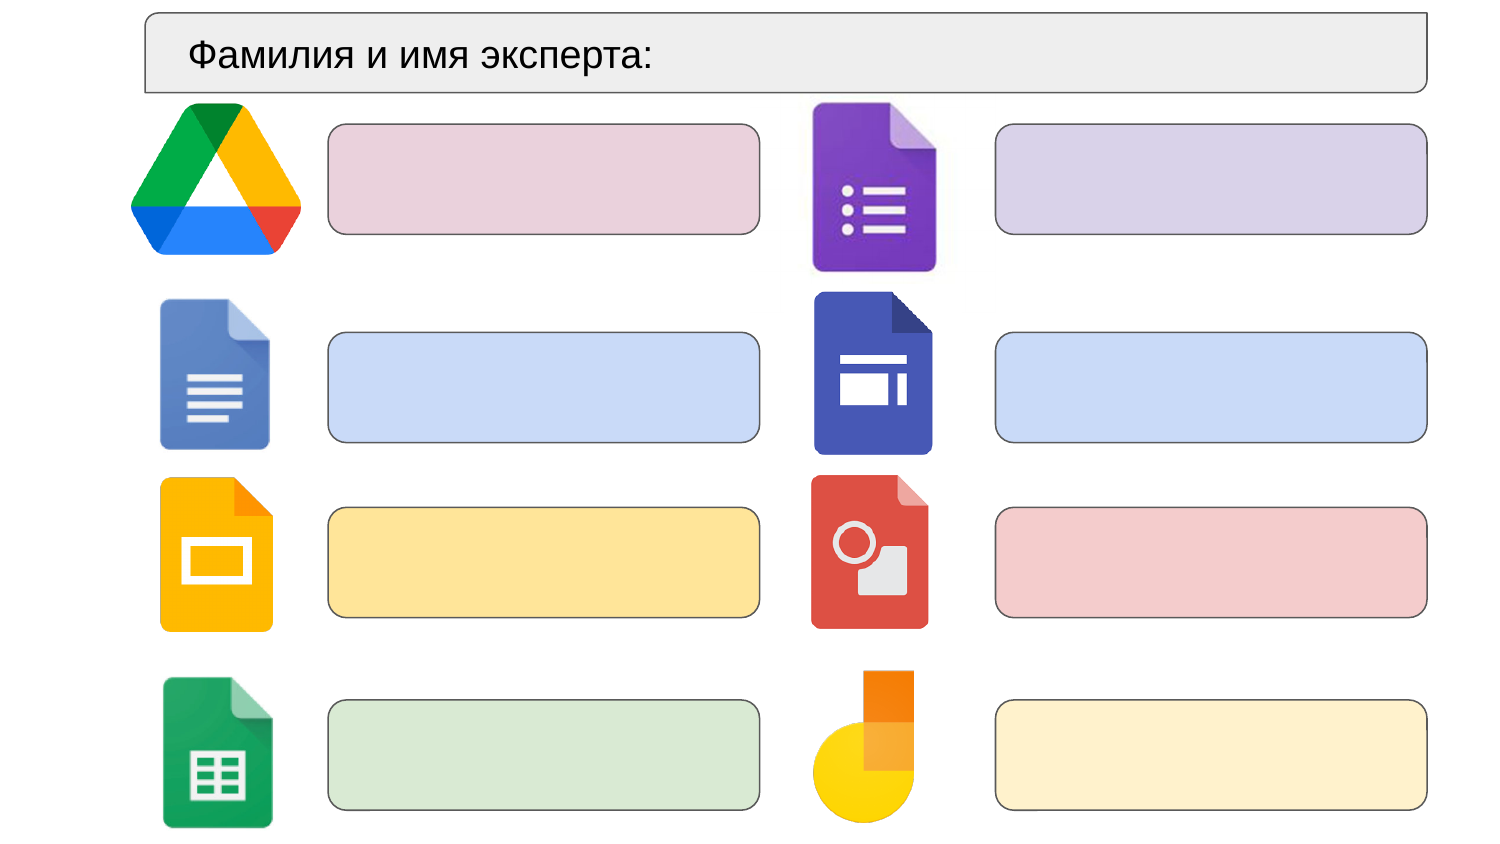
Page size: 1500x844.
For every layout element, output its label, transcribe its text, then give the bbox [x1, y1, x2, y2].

text_box [145, 12, 1428, 93]
text_box [999, 124, 1428, 235]
picture [103, 284, 329, 844]
text_box [328, 332, 760, 443]
text_box [995, 507, 1428, 618]
text_box [328, 699, 760, 811]
text_box [995, 699, 1428, 811]
picture [749, 66, 996, 830]
picture [131, 103, 301, 256]
text_box [328, 124, 744, 235]
text_box [995, 332, 1428, 443]
text_box [333, 507, 760, 618]
text_box Фамилия и имя эксперта: [172, 13, 849, 92]
